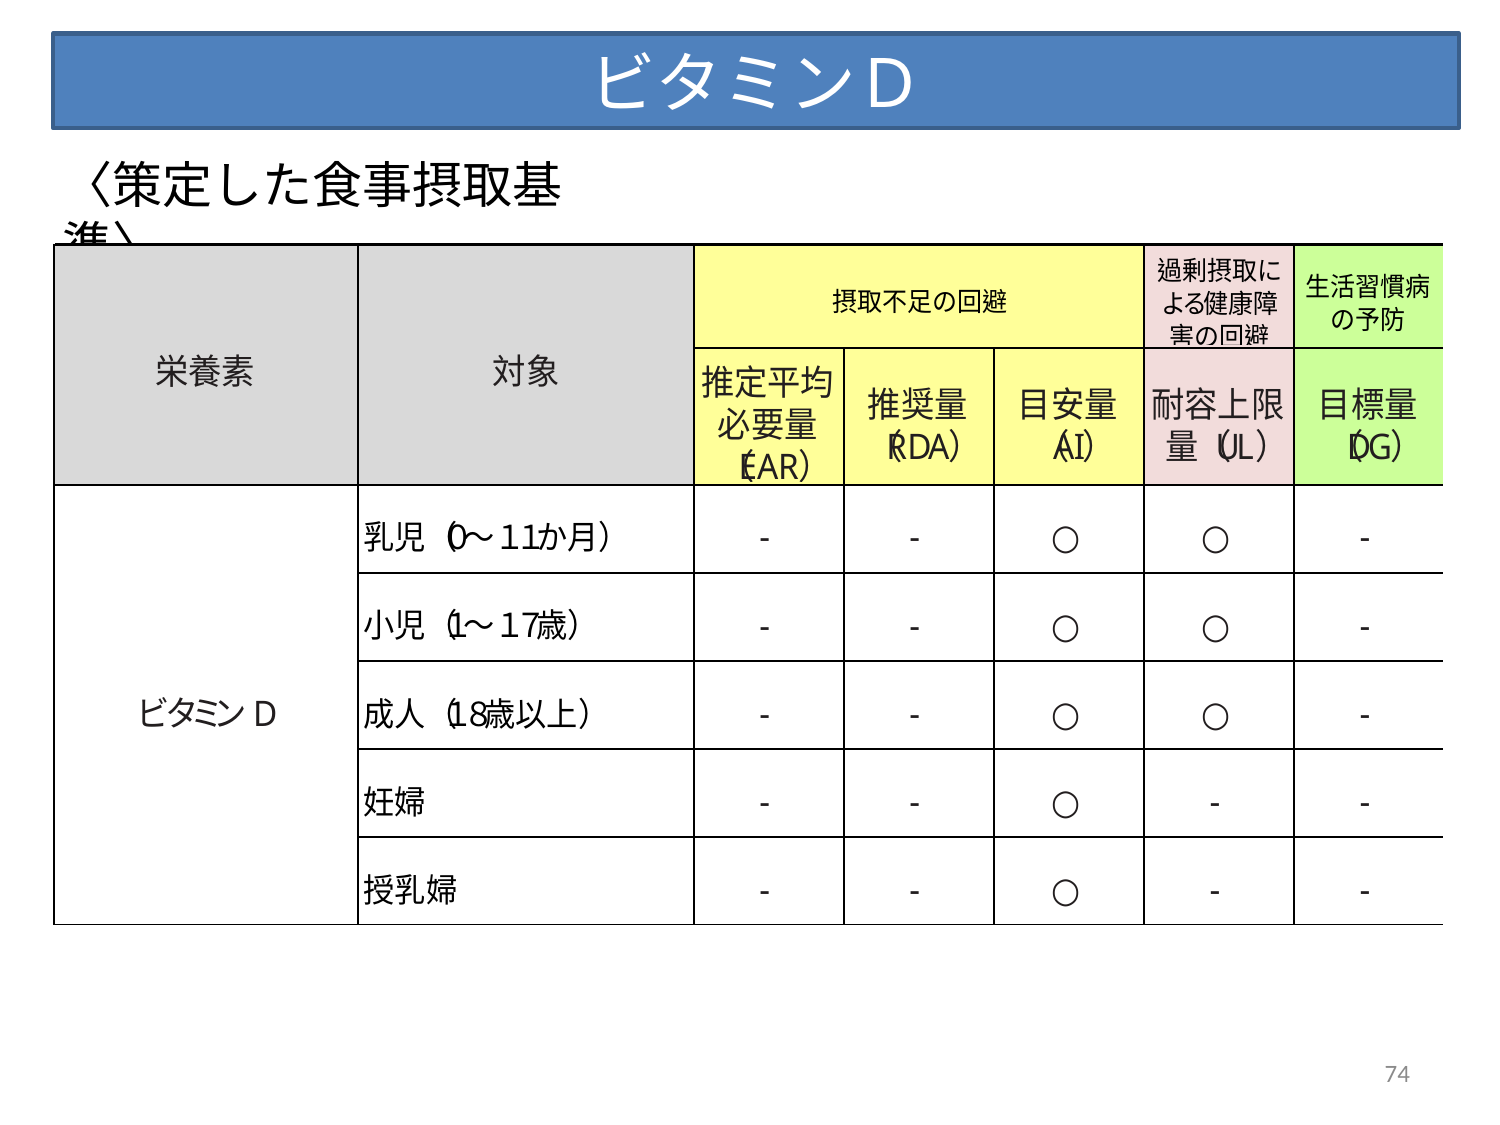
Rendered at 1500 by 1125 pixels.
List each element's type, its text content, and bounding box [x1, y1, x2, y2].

text_box 〈策定した食事摂取基準〉 [47, 146, 651, 250]
picture [52, 243, 1448, 929]
text_box ビタミンＤ [51, 31, 1461, 130]
slide_number 74 [1074, 1042, 1425, 1103]
